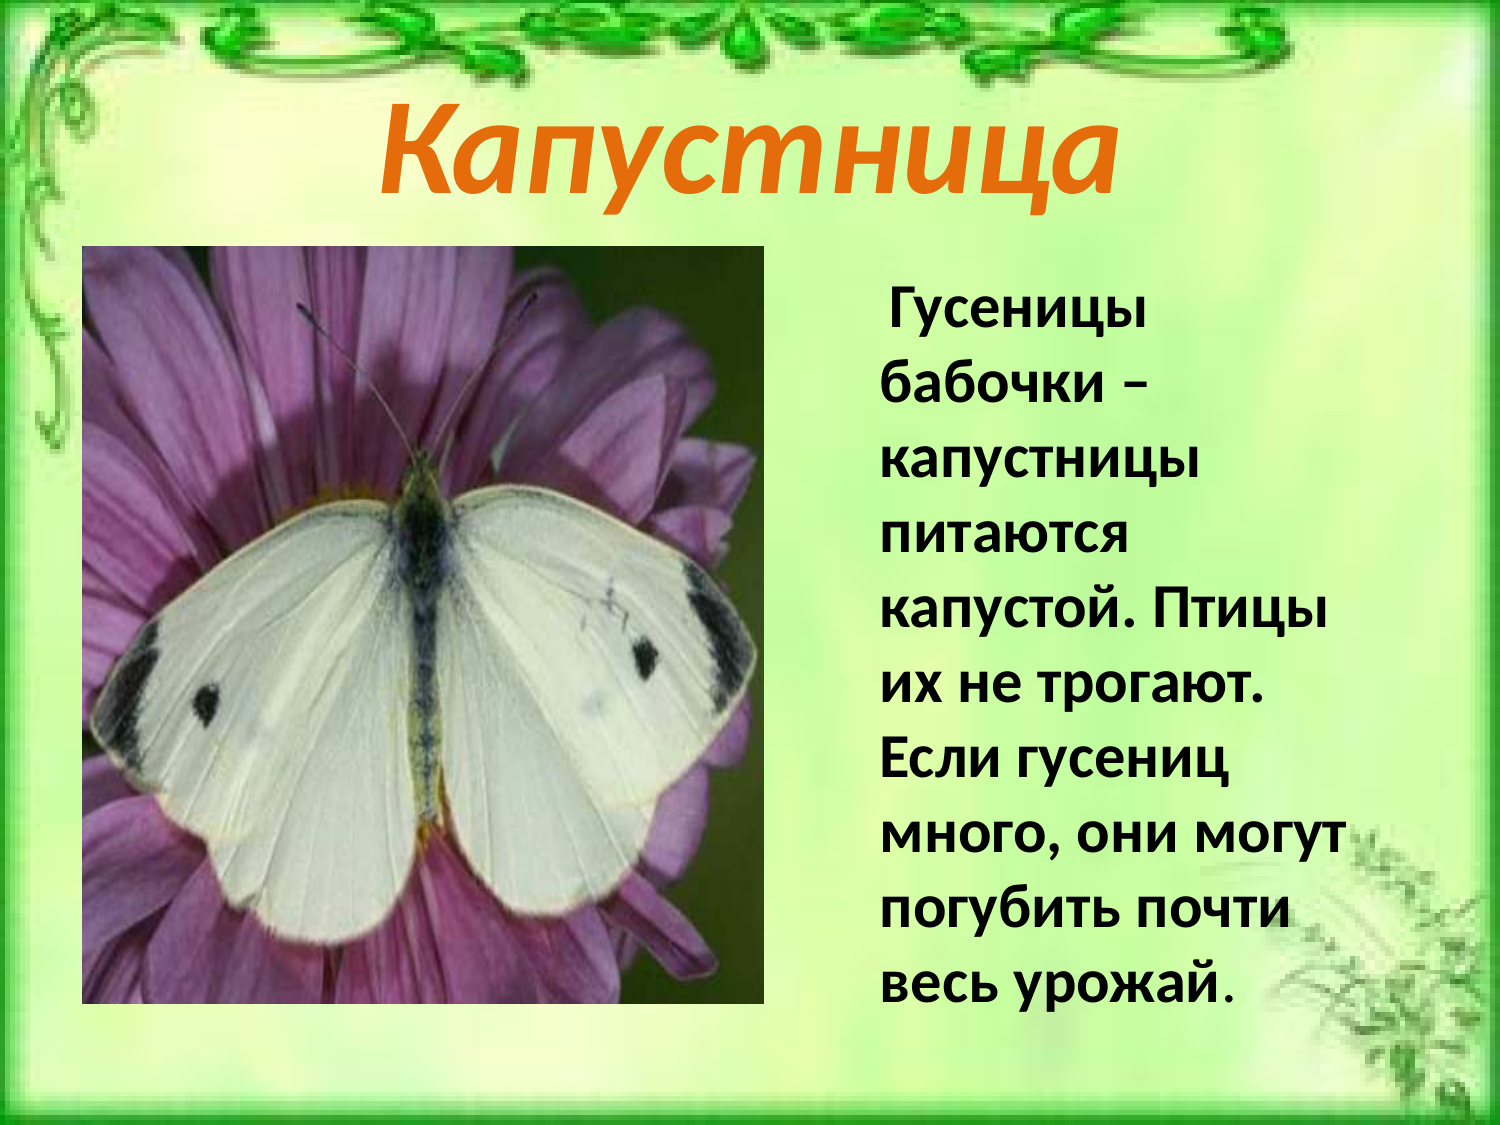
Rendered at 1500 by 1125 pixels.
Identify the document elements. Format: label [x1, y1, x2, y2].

list [0, 0, 1500, 1125]
picture [81, 245, 765, 1005]
